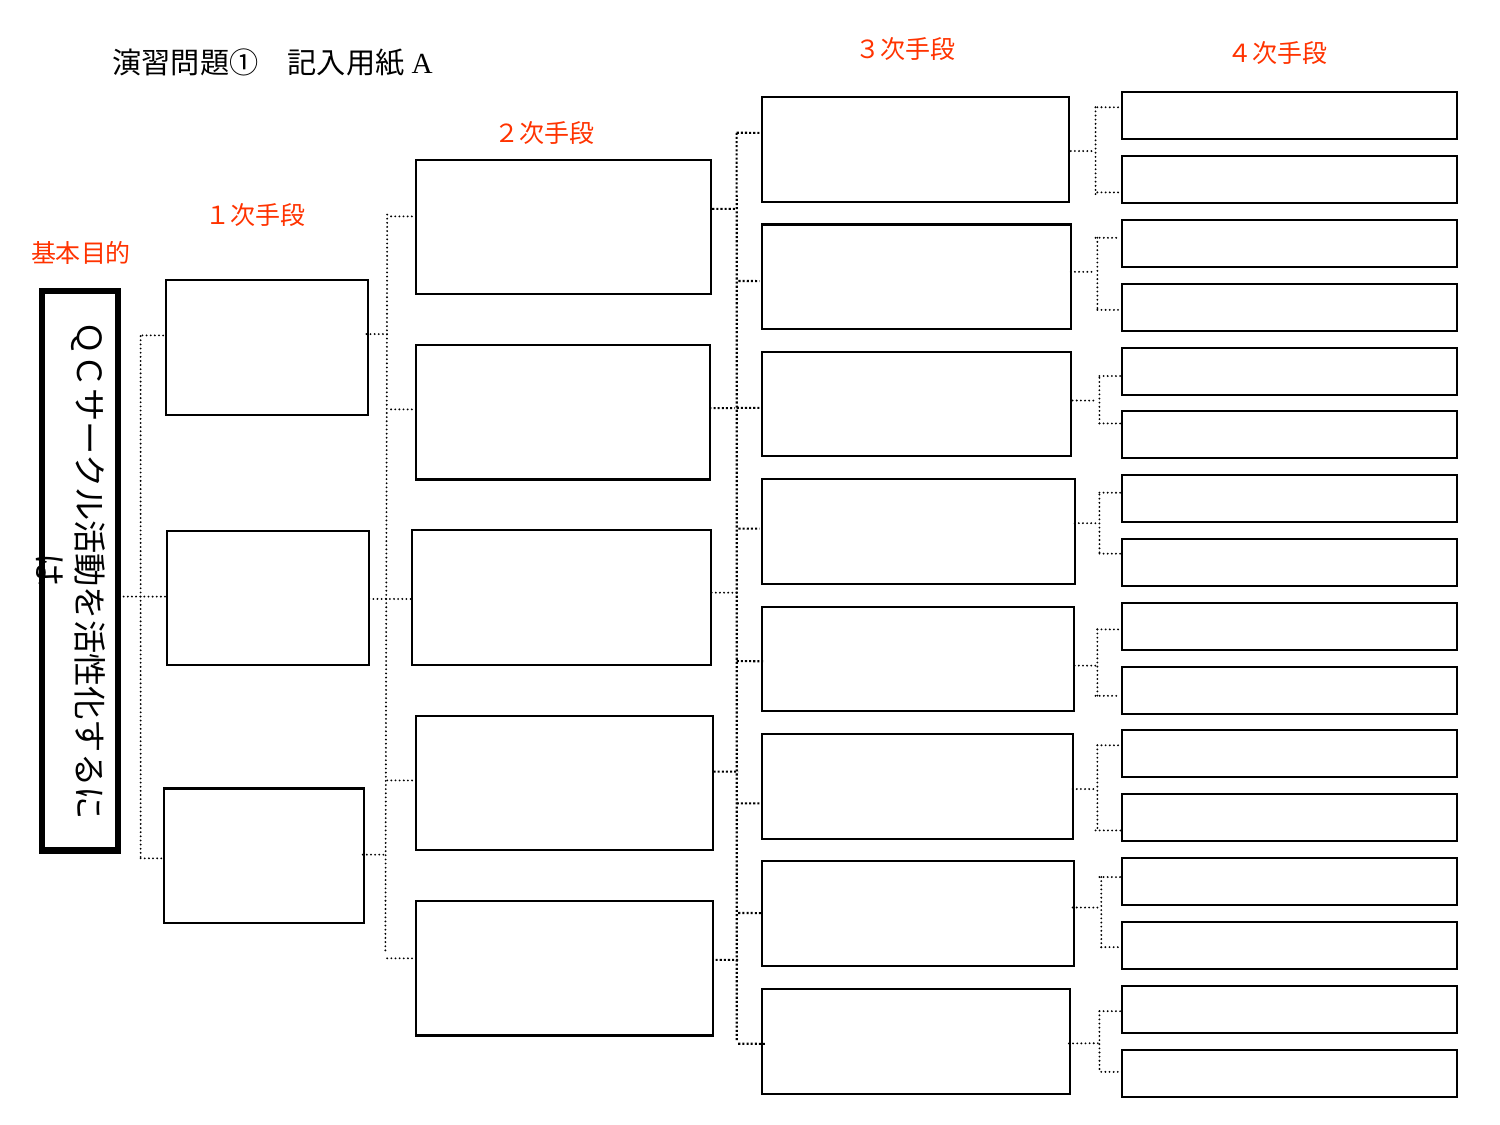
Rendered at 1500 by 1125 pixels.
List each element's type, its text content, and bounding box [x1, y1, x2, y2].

text_box [761, 606, 1074, 712]
text_box [761, 734, 1074, 839]
text_box [1122, 347, 1458, 395]
text_box [164, 788, 365, 923]
text_box [1122, 156, 1457, 204]
text_box 基本目的 [15, 229, 147, 275]
text_box [761, 479, 1076, 584]
text_box [1122, 921, 1458, 969]
text_box [416, 159, 711, 295]
text_box [1122, 985, 1458, 1033]
text_box ３次手段 [829, 26, 982, 71]
text_box [761, 989, 1071, 1094]
text_box [1122, 794, 1457, 842]
text_box [166, 280, 368, 415]
text_box ＱＣサークル活動を活性化するには [41, 290, 119, 851]
text_box ４次手段 [1201, 29, 1354, 75]
text_box [1122, 283, 1457, 331]
text_box 演習問題① 記入用紙A [64, 37, 481, 88]
text_box ２次手段 [468, 110, 621, 155]
text_box [1122, 1049, 1458, 1097]
text_box [412, 530, 712, 665]
text_box [415, 345, 710, 480]
text_box [416, 715, 713, 851]
text_box [761, 224, 1072, 329]
text_box [1122, 475, 1457, 523]
text_box [1122, 219, 1457, 268]
text_box [166, 530, 369, 666]
text_box １次手段 [191, 191, 344, 237]
text_box [1122, 92, 1458, 140]
text_box [761, 97, 1069, 202]
text_box [1122, 411, 1457, 459]
text_box [1122, 538, 1457, 587]
text_box [1122, 858, 1458, 906]
text_box [416, 901, 713, 1036]
text_box [1122, 730, 1457, 778]
text_box [761, 861, 1074, 966]
text_box [761, 351, 1072, 457]
text_box [1122, 666, 1457, 714]
text_box [1122, 602, 1458, 650]
